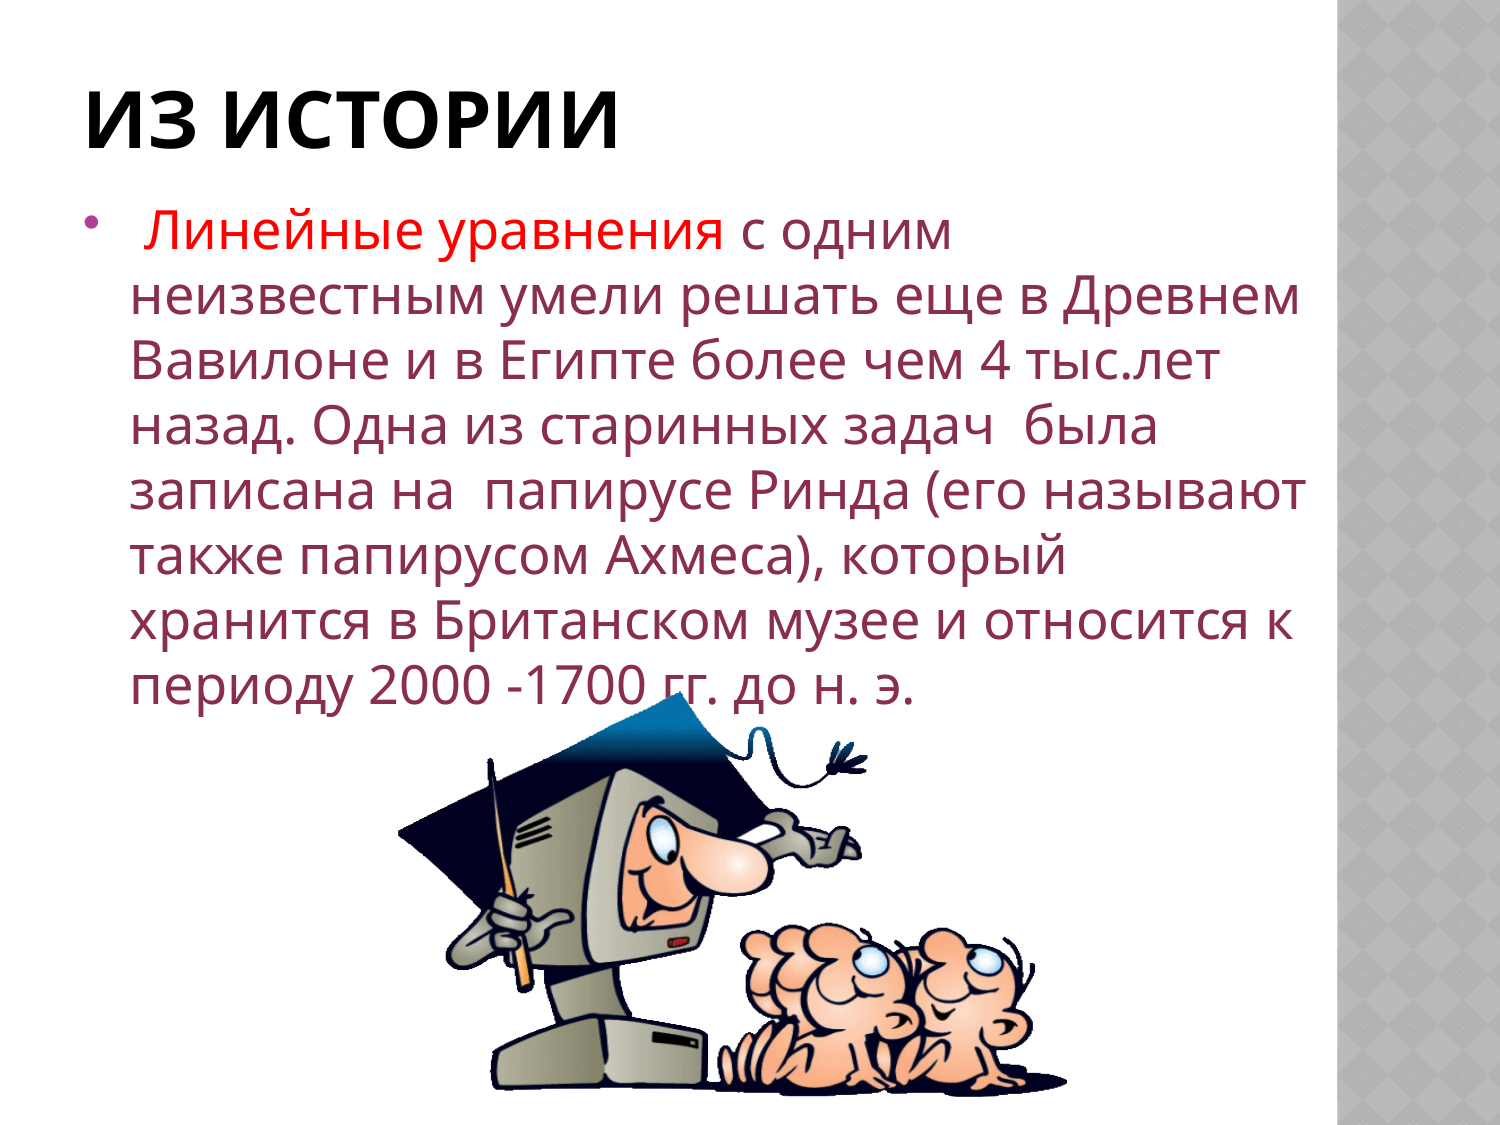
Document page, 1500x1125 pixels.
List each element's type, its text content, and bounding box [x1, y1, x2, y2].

picture [398, 690, 1067, 1097]
title Из истории [75, 52, 1263, 164]
list Линейные уравнения с одним неизвестным умели решать еще в Древнем Вавилоне и в Египте более чем 4 тыс.лет назад. Одна из старинных задач была записана на папирусе Ринда (его называют также папирусом Ахмеса), который хранится в Британском музее и относится к периоду 2000 -1700 гг. до н. э. [70, 187, 1325, 750]
